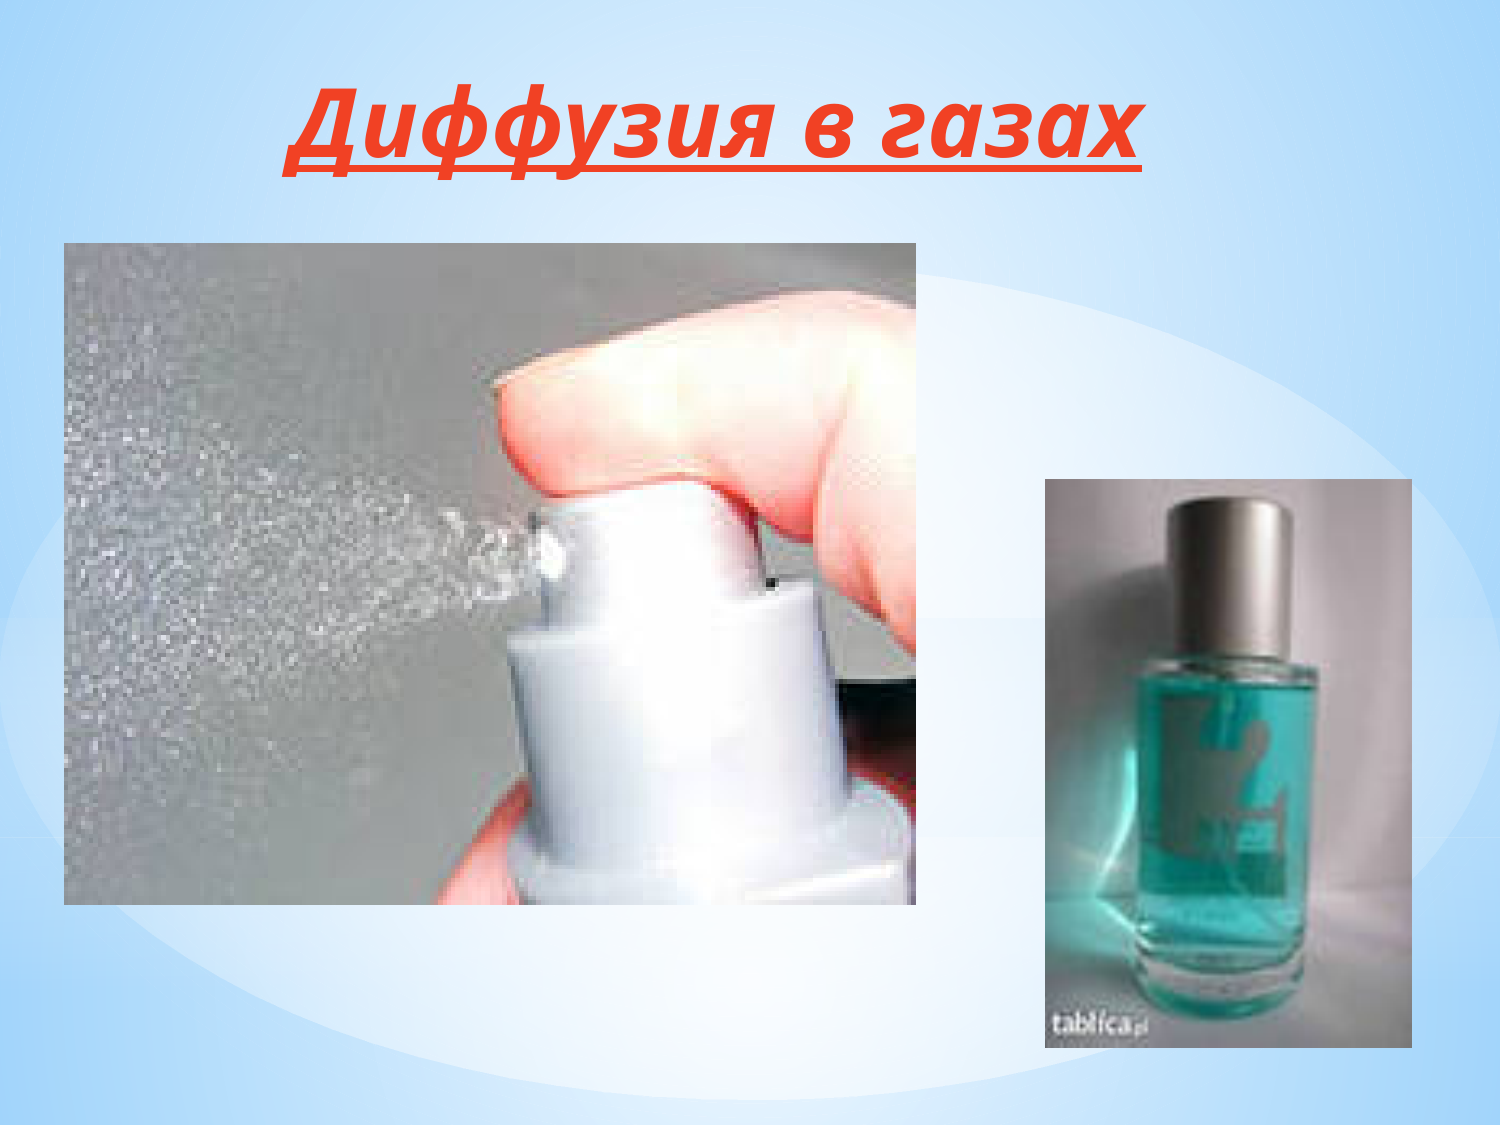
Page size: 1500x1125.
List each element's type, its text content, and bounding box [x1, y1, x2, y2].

picture [1045, 479, 1412, 1048]
picture [64, 243, 916, 906]
title Диффузия в газах [183, 54, 1252, 243]
